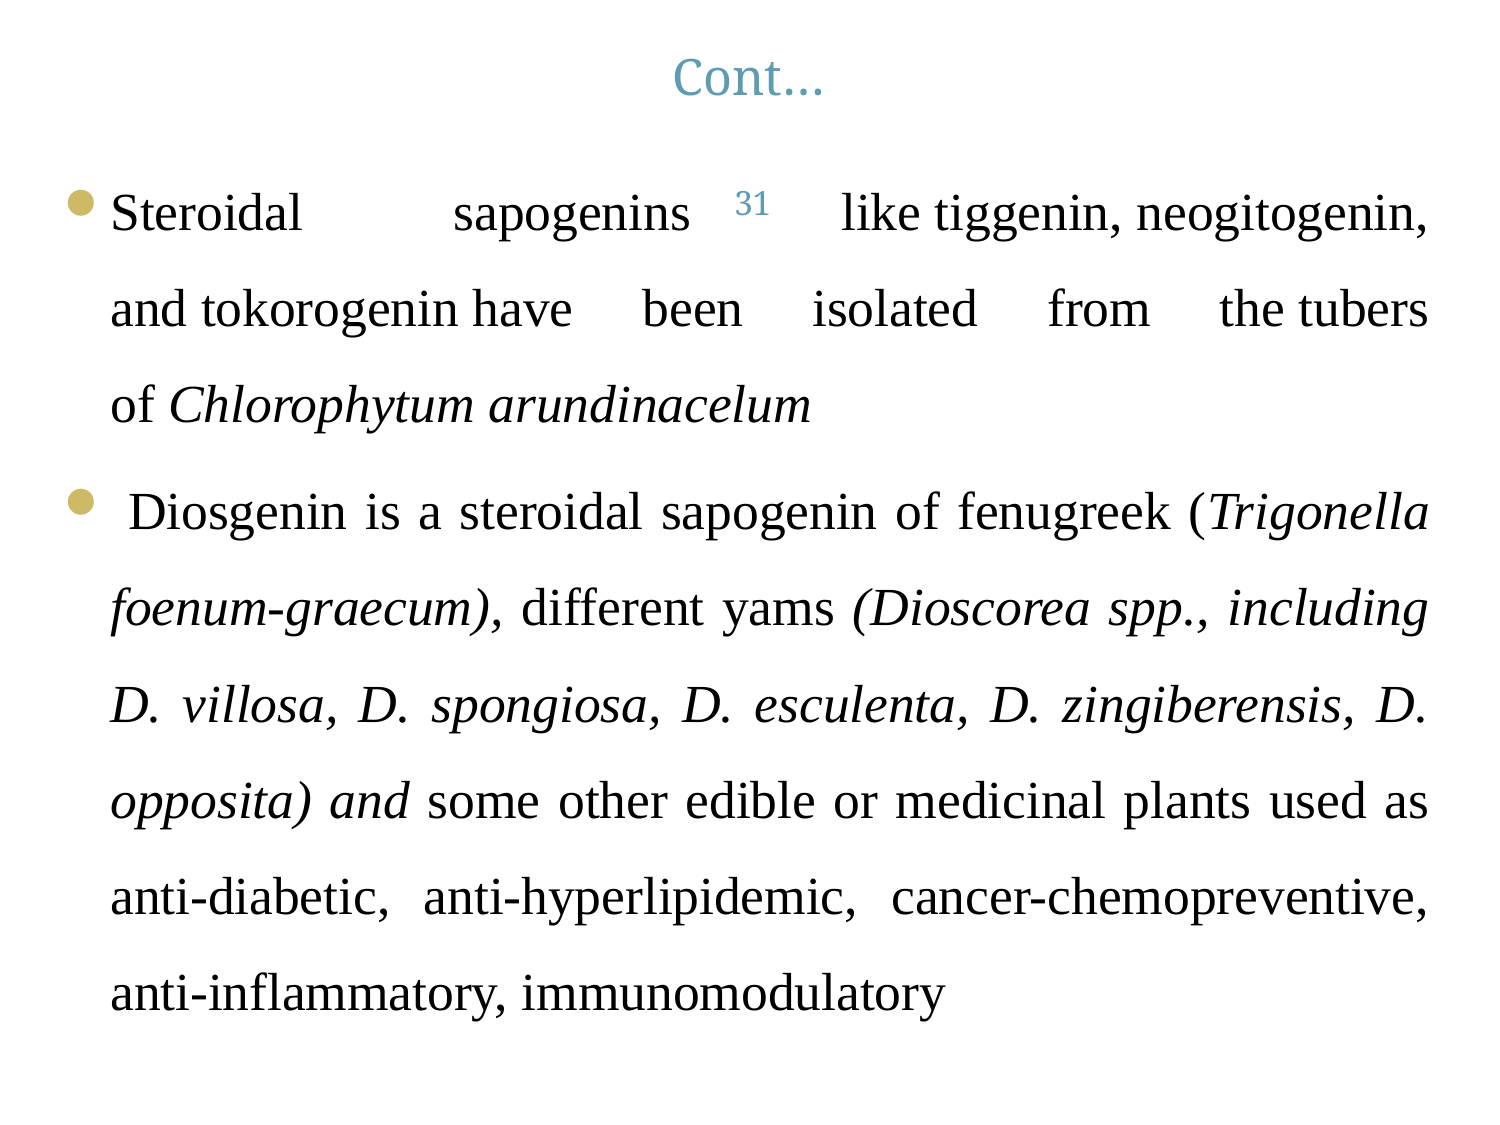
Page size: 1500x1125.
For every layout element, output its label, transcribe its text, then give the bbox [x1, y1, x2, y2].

title Cont… [49, 37, 1450, 113]
list Steroidal sapogenins like tiggenin, neogitogenin, and tokorogenin have been isolated from the tubers of Chlorophytum arundinacelum Diosgenin is a steroidal sapogenin of fenugreek (Trigonella foenum-graecum), different yams (Dioscorea spp., including D. villosa, D. spongiosa, D. esculenta, D. zingiberensis, D. opposita) and some other edible or medicinal plants used as anti-diabetic, anti-hyperlipidemic, cancer-chemopreventive, anti-inflammatory, immunomodulatory [49, 137, 1445, 1088]
slide_number 31 [715, 168, 791, 241]
